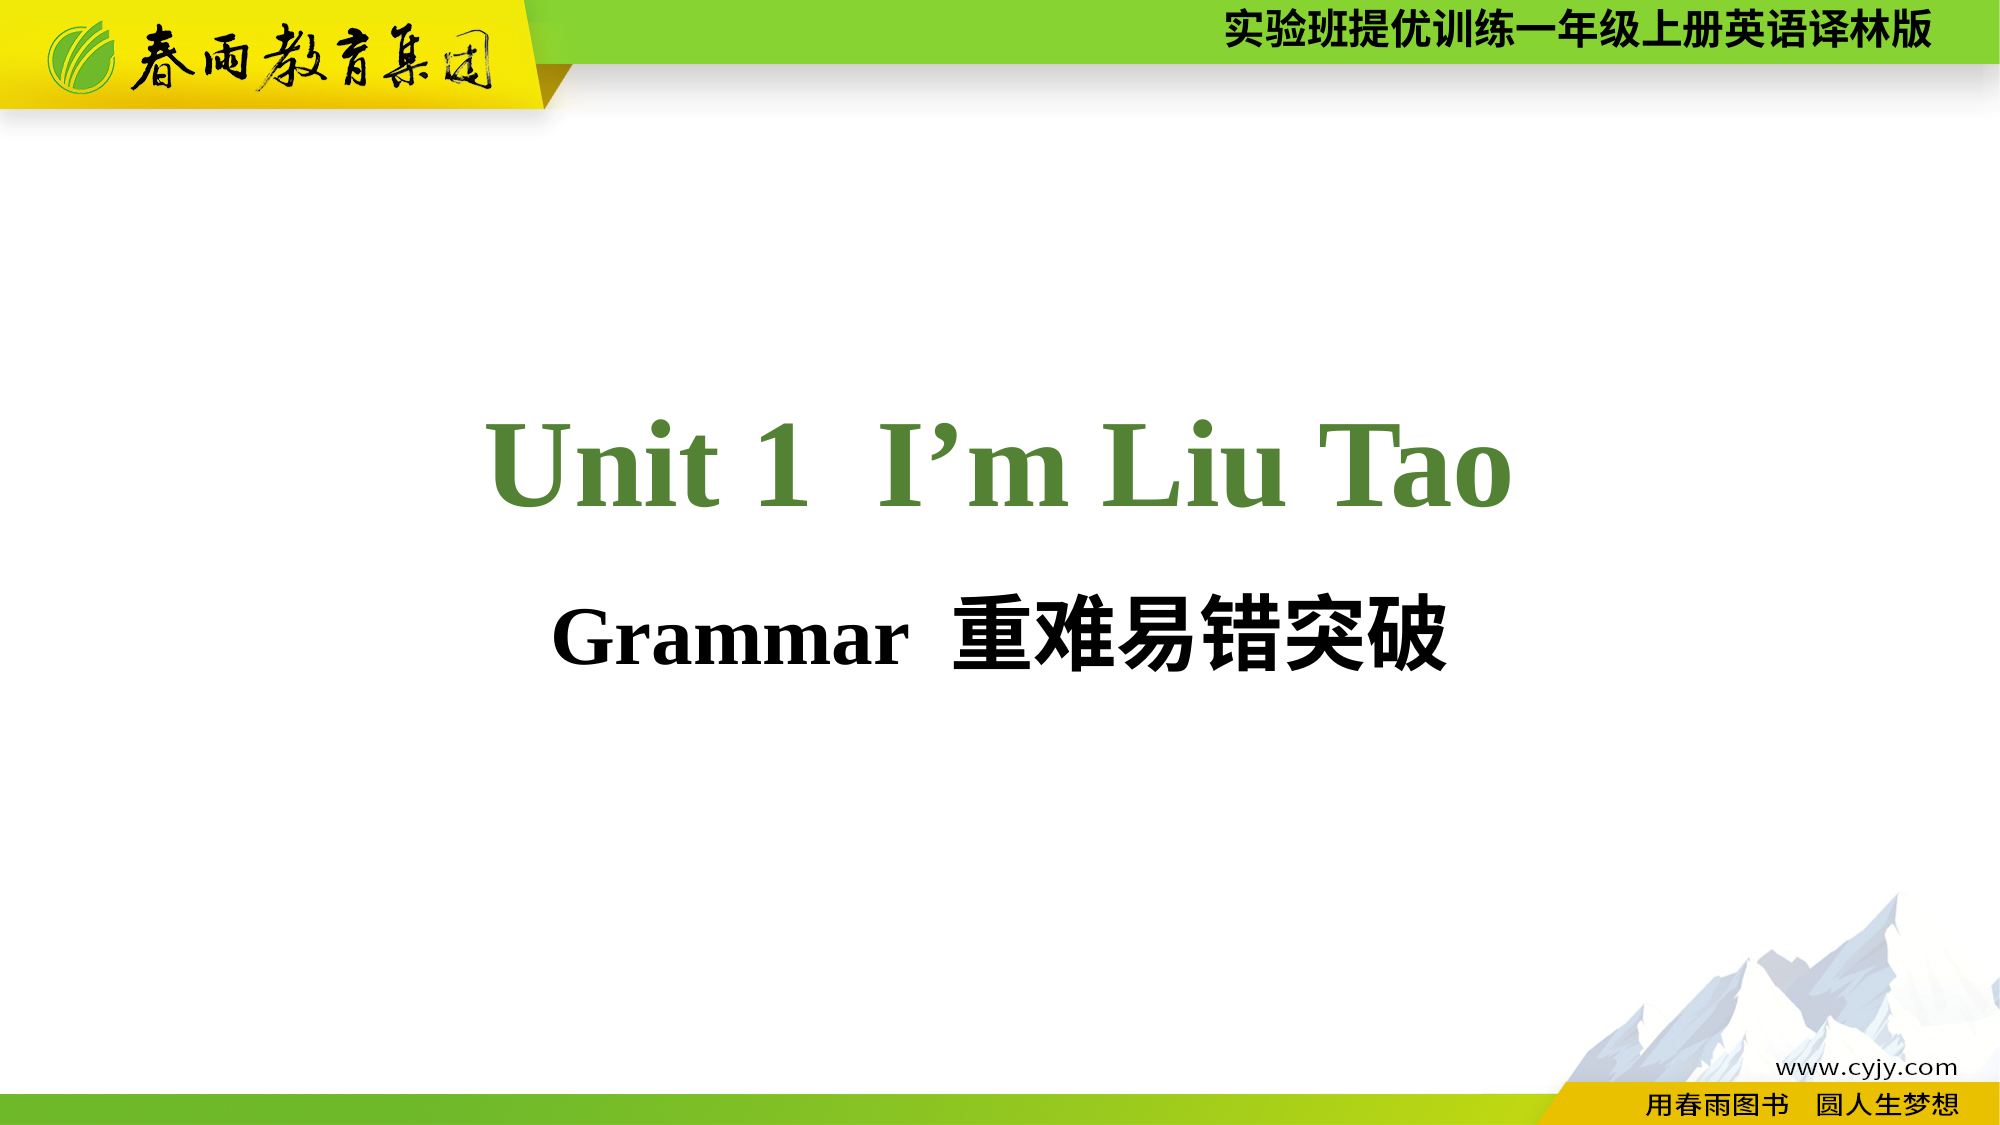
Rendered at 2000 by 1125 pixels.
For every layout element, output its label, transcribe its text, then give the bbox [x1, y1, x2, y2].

picture [0, 689, 2000, 1125]
text_box Unit 1 I’m Liu Tao Grammar 重难易错突破 [0, 298, 2000, 689]
picture [0, 0, 2000, 298]
